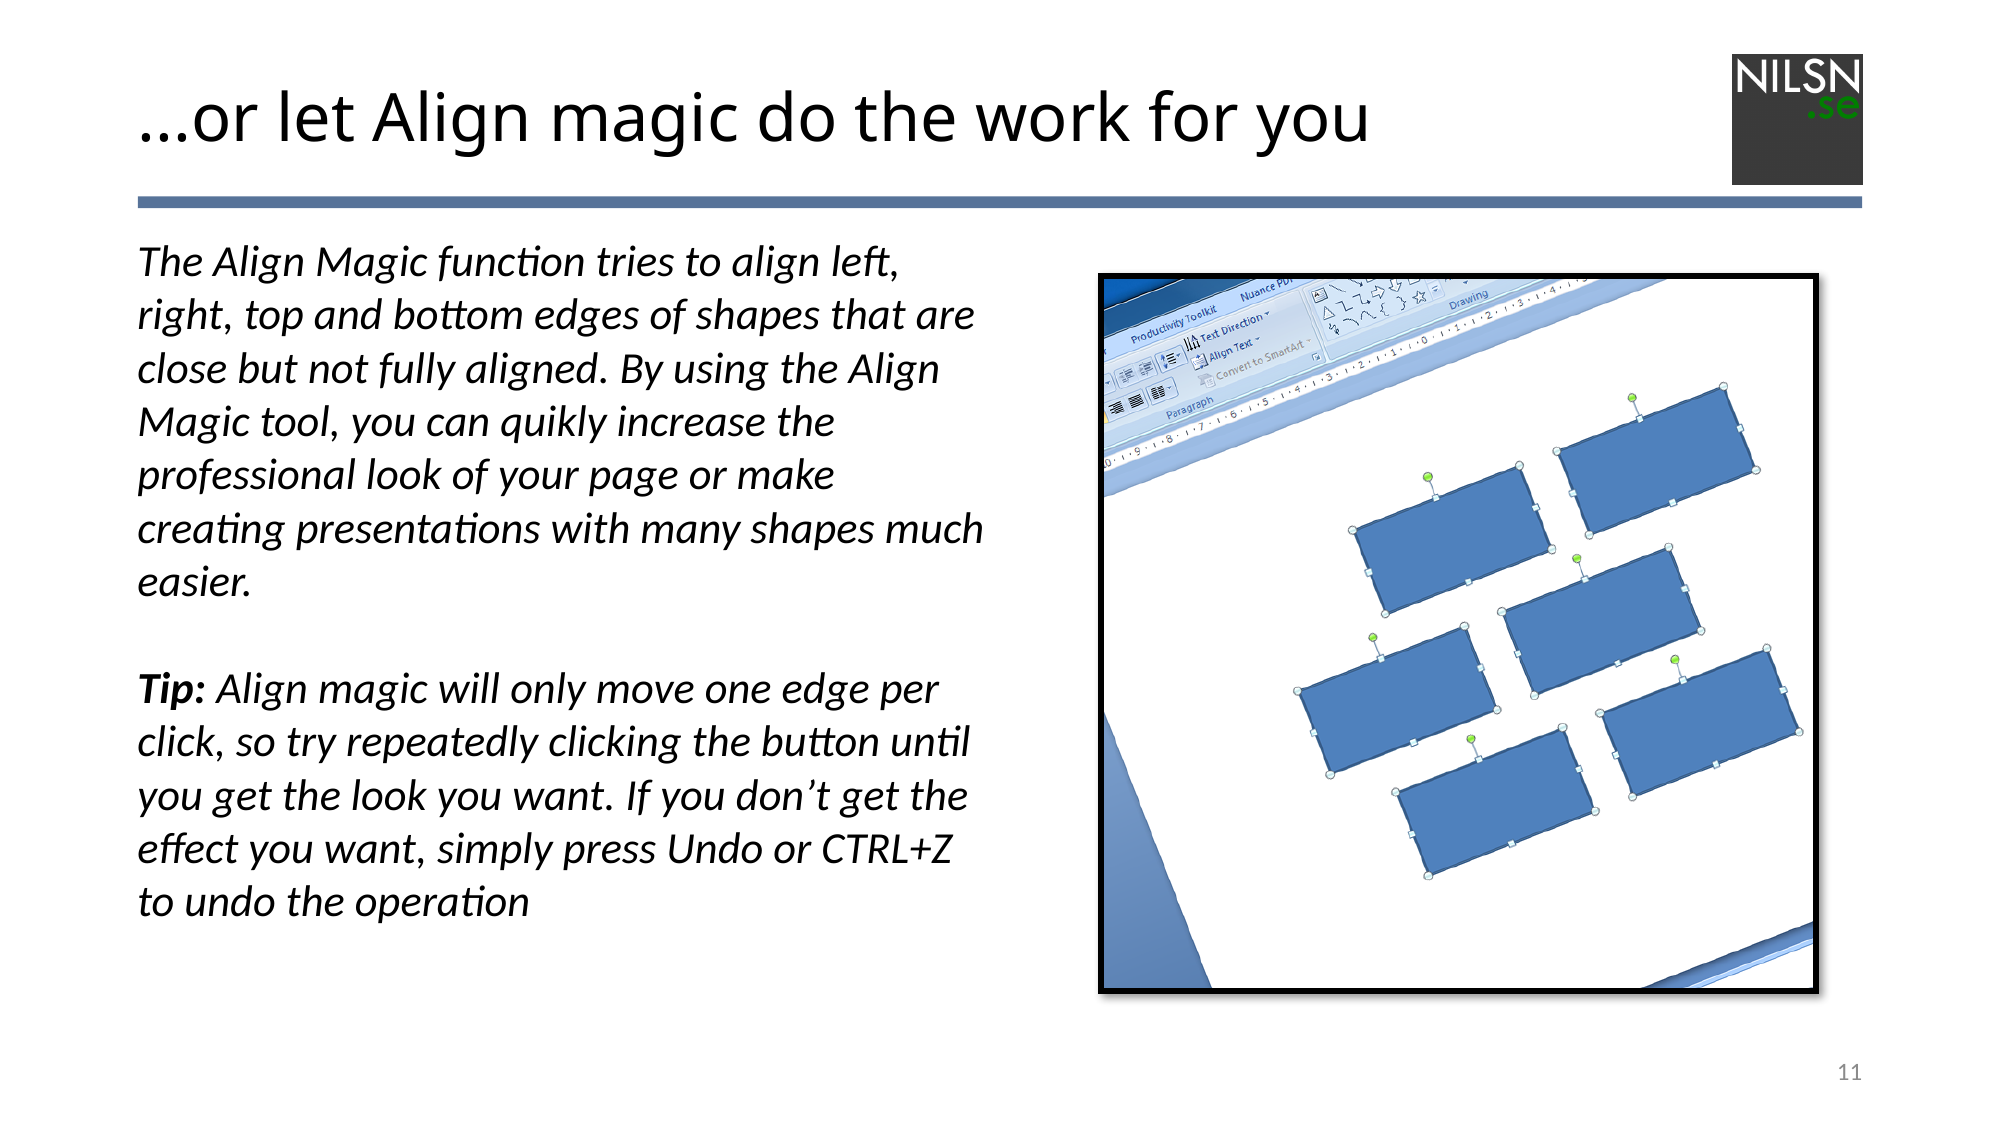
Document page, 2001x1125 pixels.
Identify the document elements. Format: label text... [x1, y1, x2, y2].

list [1103, 279, 1813, 988]
picture [1732, 54, 1863, 185]
title ...or let Align magic do the work for you [137, 54, 1697, 185]
slide_number 11 [1412, 1046, 1863, 1094]
list The Align Magic function tries to align left, right, top and bottom edges of shapes that are close but not fully aligned. By using the Align Magic tool, you can quikly increase the professional look of your page or make creating presentations with many shapes much easier. Tip: Align magic will only move one edge per click, so try repeatedly clicking the button until you get the look you want. If you don’t get the effect you want, simply press Undo or CTRL+Z to undo the operation [137, 231, 988, 1012]
